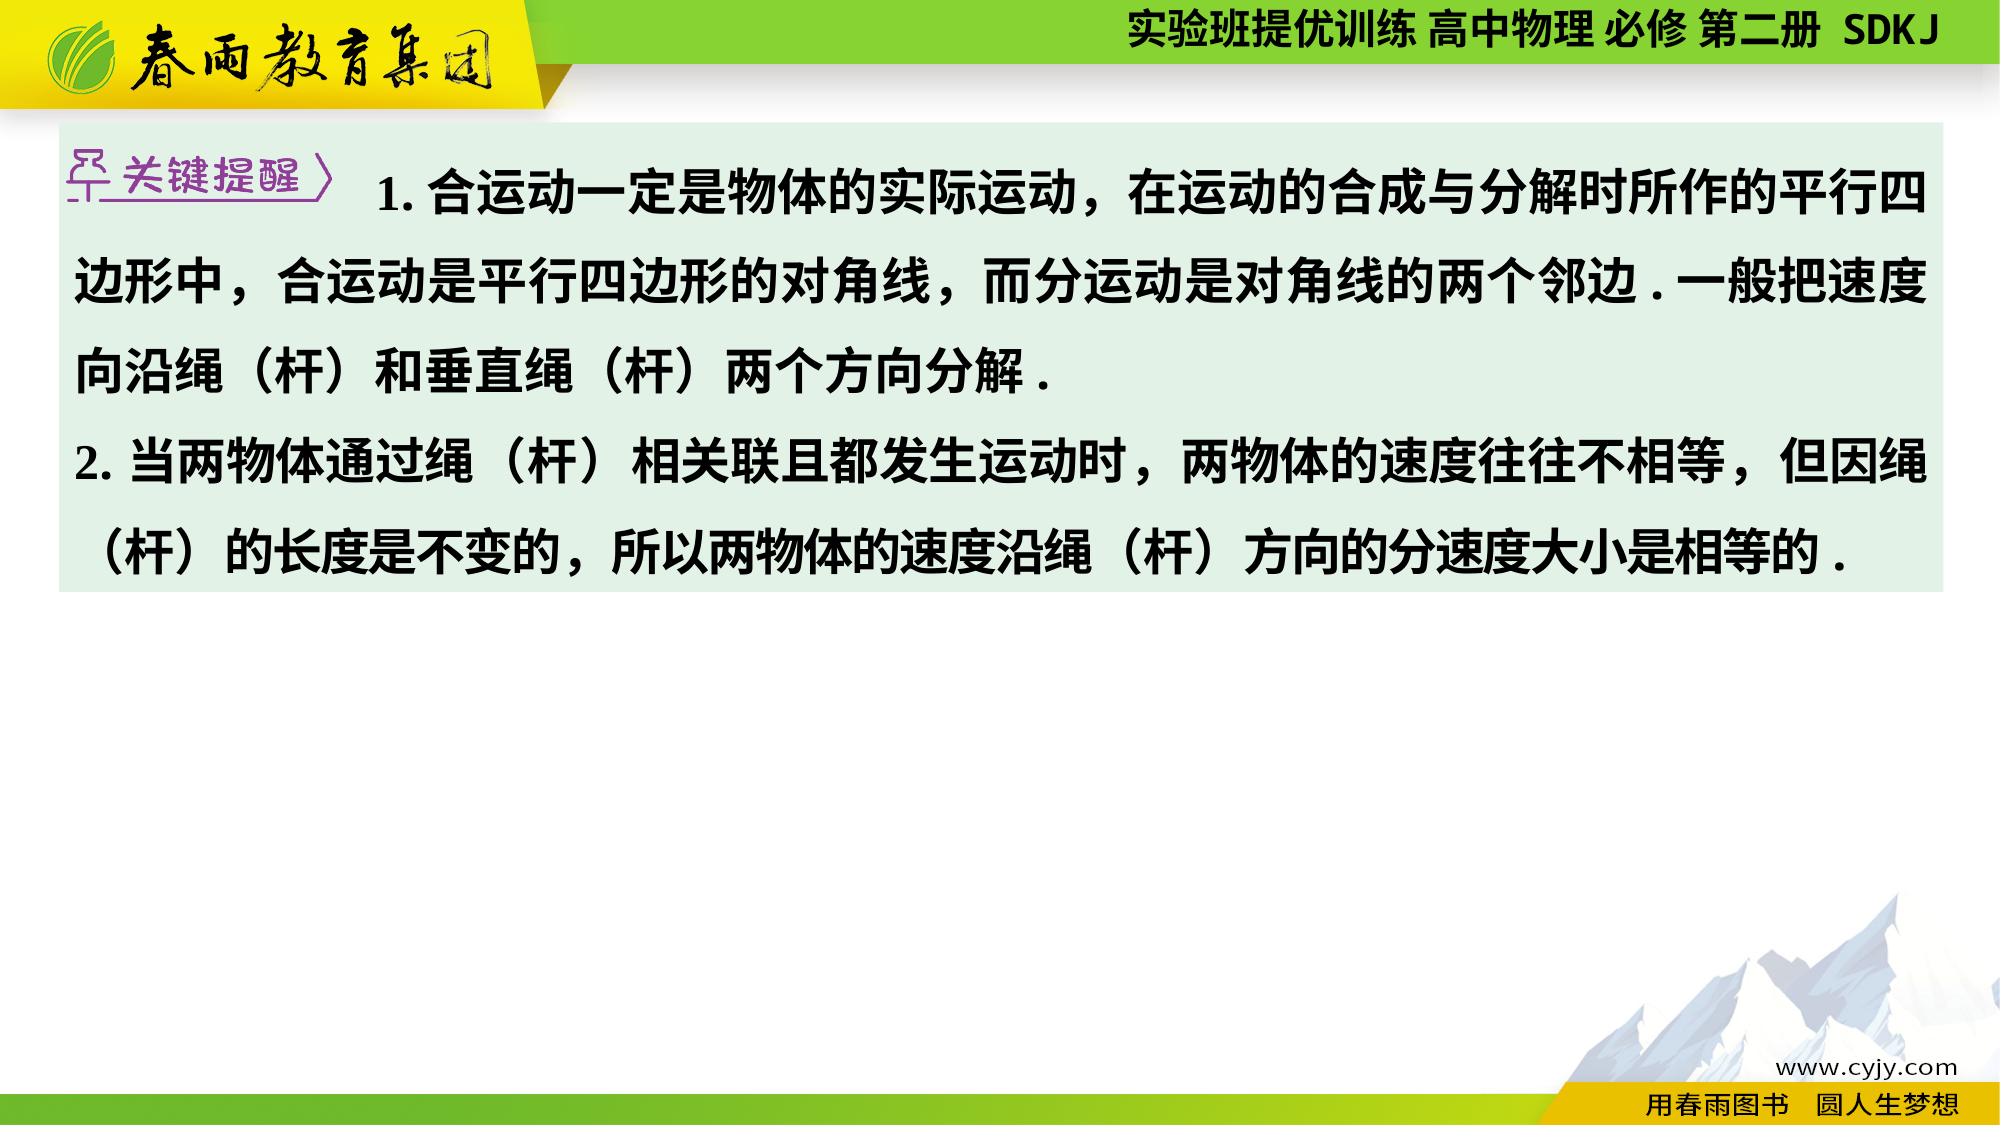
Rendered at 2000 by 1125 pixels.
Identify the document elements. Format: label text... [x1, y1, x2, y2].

list 1.合运动一定是物体的实际运动，在运动的合成与分解时所作的平行四边形中，合运动是平行四边形的对角线，而分运动是对角线的两个邻边.一般把速度向沿绳（杆）和垂直绳（杆）两个方向分解. 2.当两物体通过绳（杆）相关联且都发生运动时，两物体的速度往往不相等，但因绳（杆）的长度是不变的，所以两物体的速度沿绳（杆）方向的分速度大小是相等的. [59, 122, 1944, 592]
picture [0, 0, 2000, 1125]
